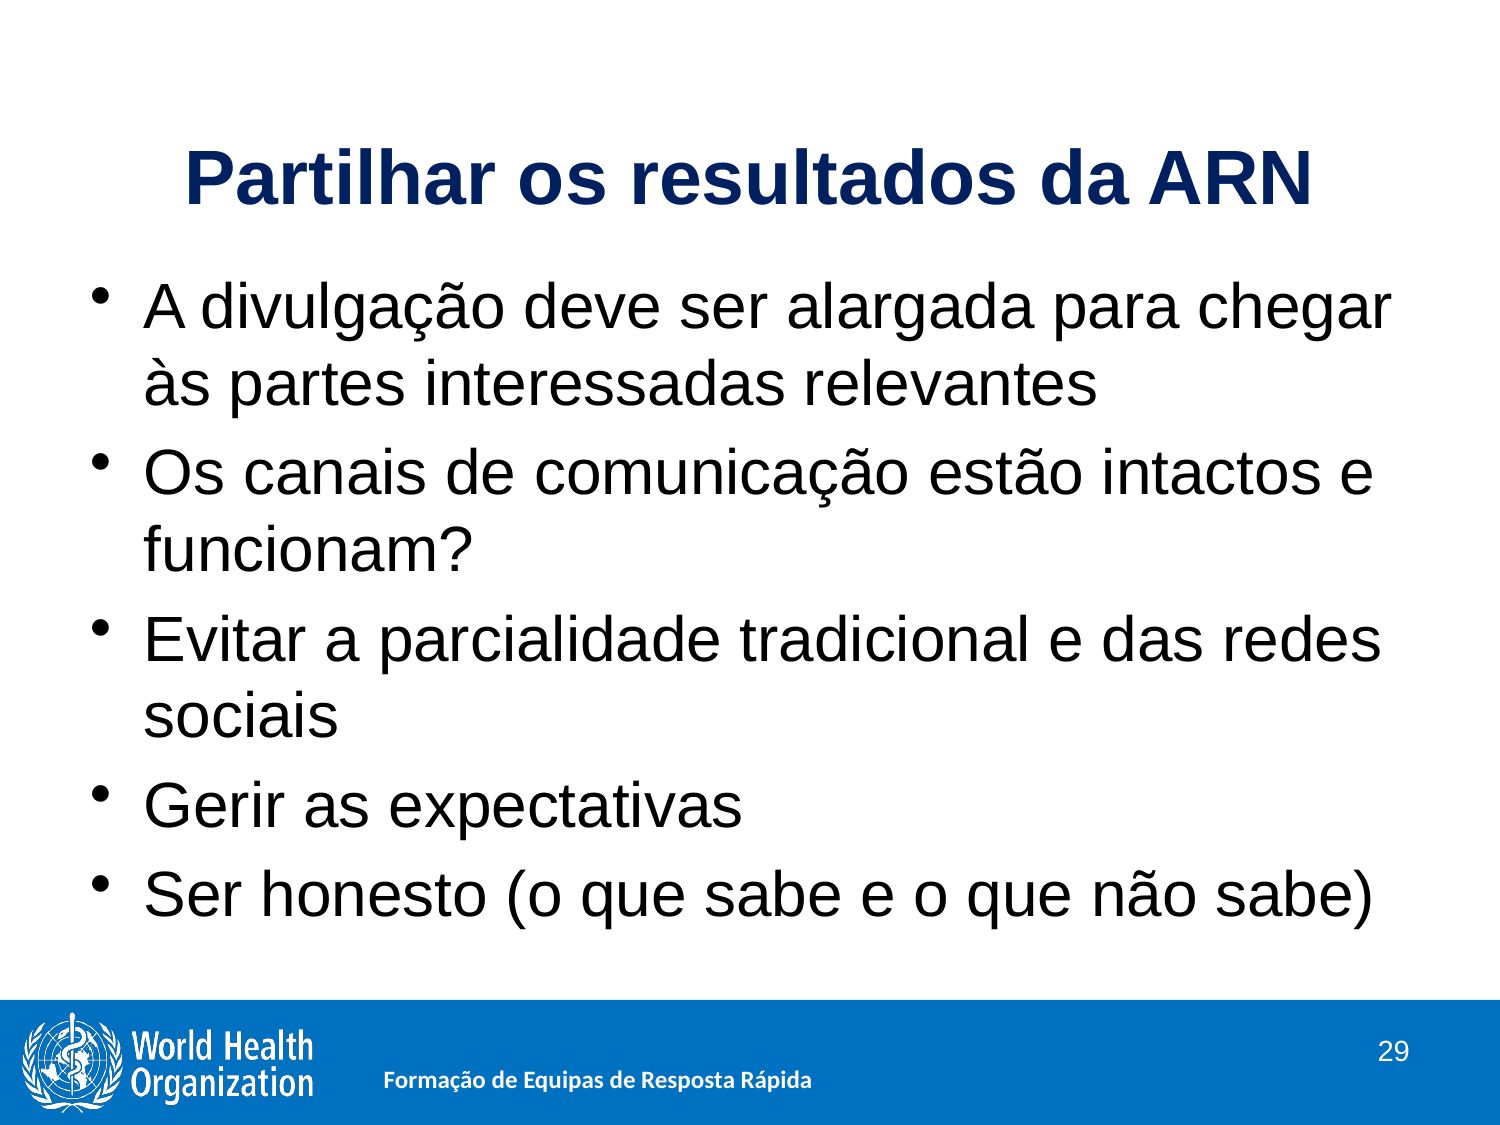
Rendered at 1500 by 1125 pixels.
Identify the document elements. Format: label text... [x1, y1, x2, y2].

text_box A divulgação deve ser alargada para chegar às partes interessadas relevantes Os canais de comunicação estão intactos e funcionam? Evitar a parcialidade tradicional e das redes sociais Gerir as expectativas Ser honesto (o que sabe e o que não sabe) [74, 257, 1425, 1000]
slide_number 29 [1074, 1024, 1425, 1103]
title Partilhar os resultados da ARN [74, 115, 1426, 232]
picture [21, 1012, 313, 1113]
